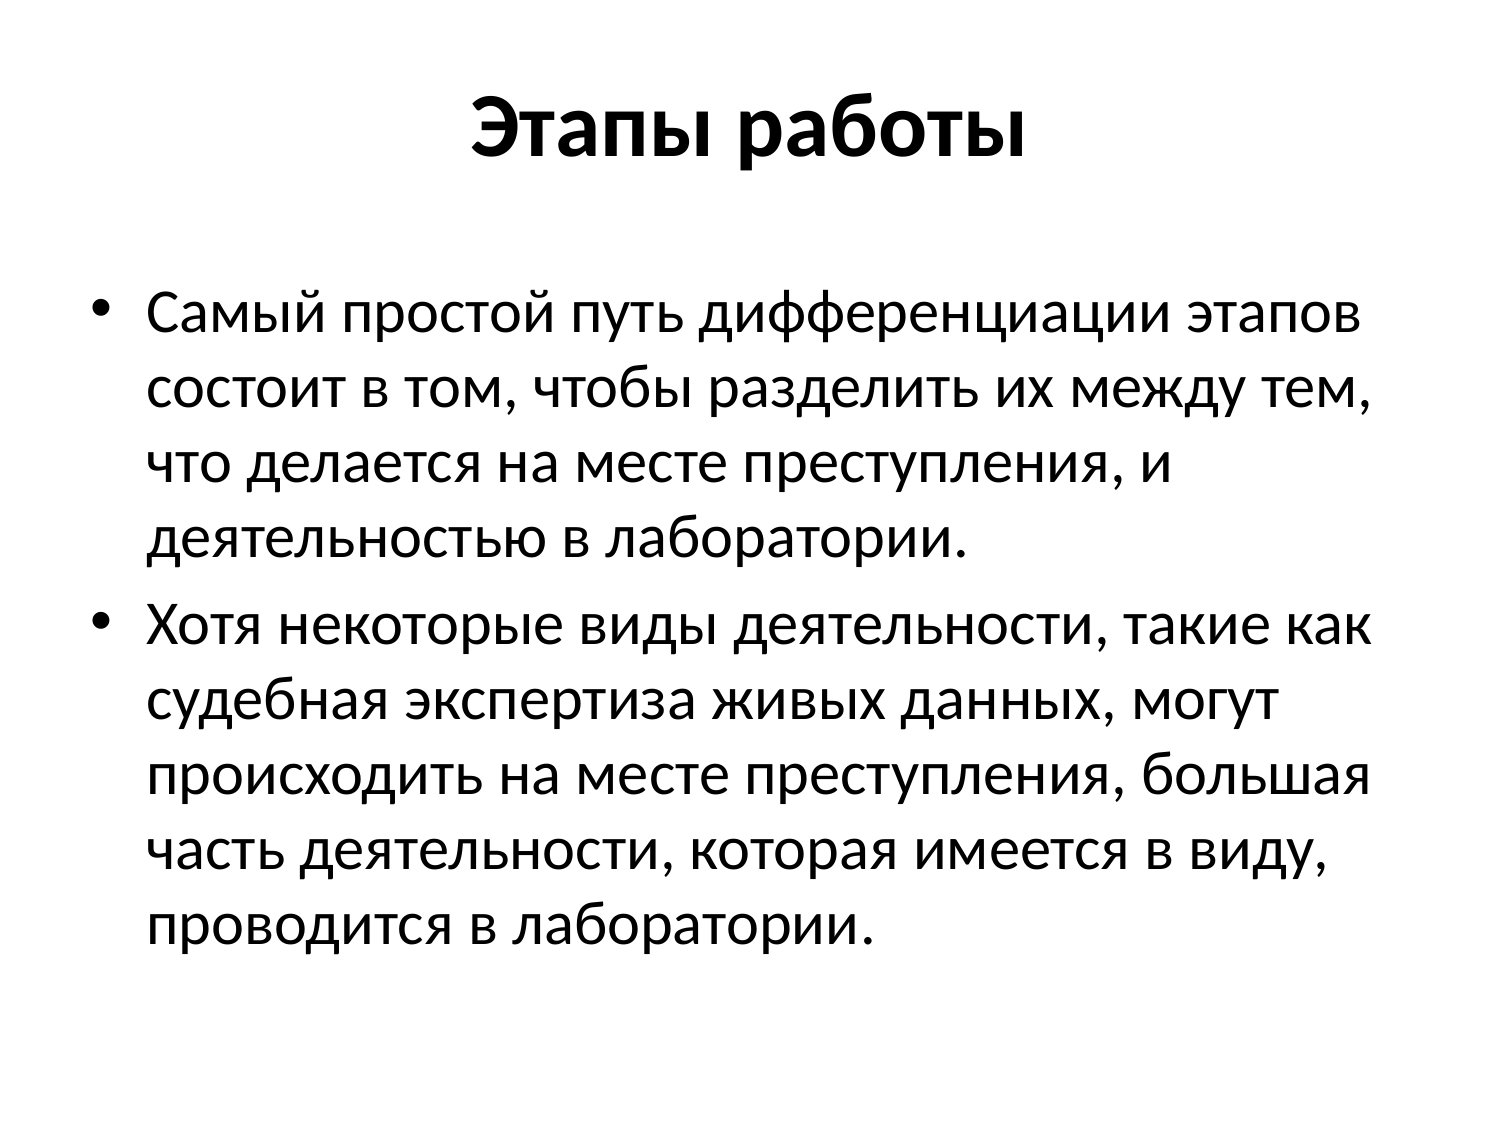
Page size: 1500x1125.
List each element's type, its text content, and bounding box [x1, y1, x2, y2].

title Этапы работы [74, 44, 1426, 195]
list Самый простой путь дифференциации этапов состоит в том, чтобы разделить их между тем, что делается на месте преступления, и деятельностью в лаборатории. Хотя некоторые виды деятельности, такие как судебная экспертиза живых данных, могут происходить на месте преступления, большая часть деятельности, которая имеется в виду, проводится в лаборатории. [74, 262, 1426, 1006]
